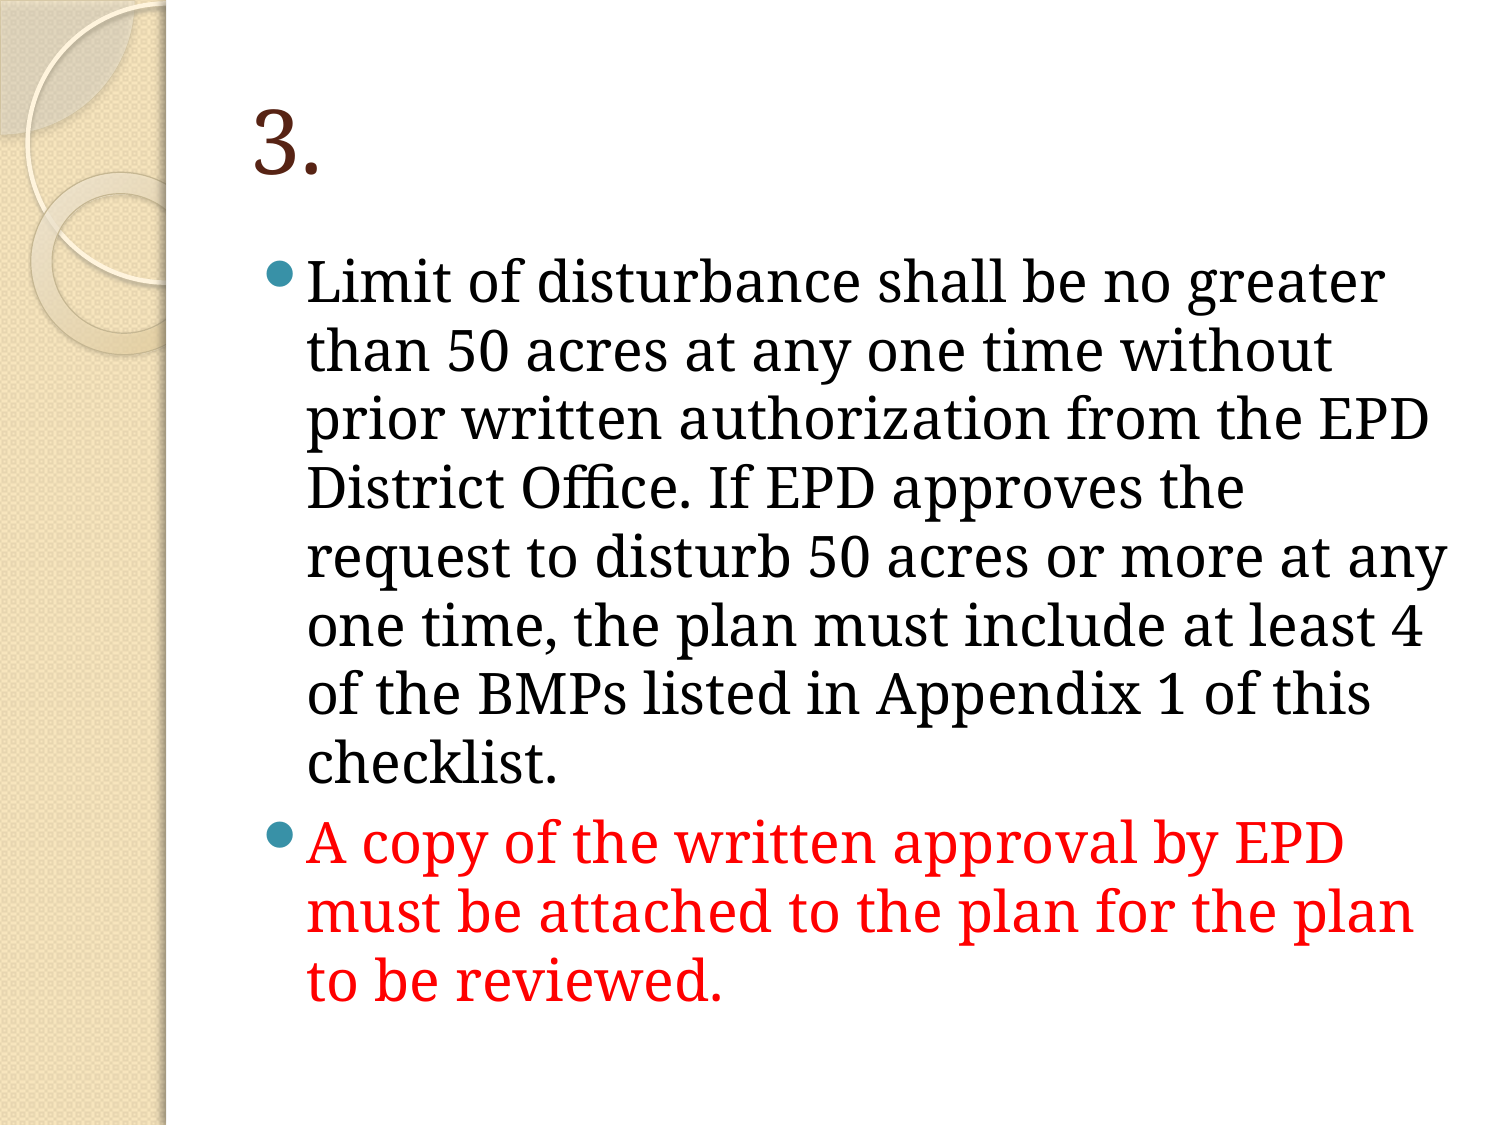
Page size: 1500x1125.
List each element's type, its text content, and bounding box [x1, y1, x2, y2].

title 3. [235, 45, 1466, 233]
list Limit of disturbance shall be no greater than 50 acres at any one time without prior written authorization from the EPD District Office. If EPD approves the request to disturb 50 acres or more at any one time, the plan must include at least 4 of the BMPs listed in Appendix 1 of this checklist. A copy of the written approval by EPD must be attached to the plan for the plan to be reviewed. [235, 237, 1466, 1025]
